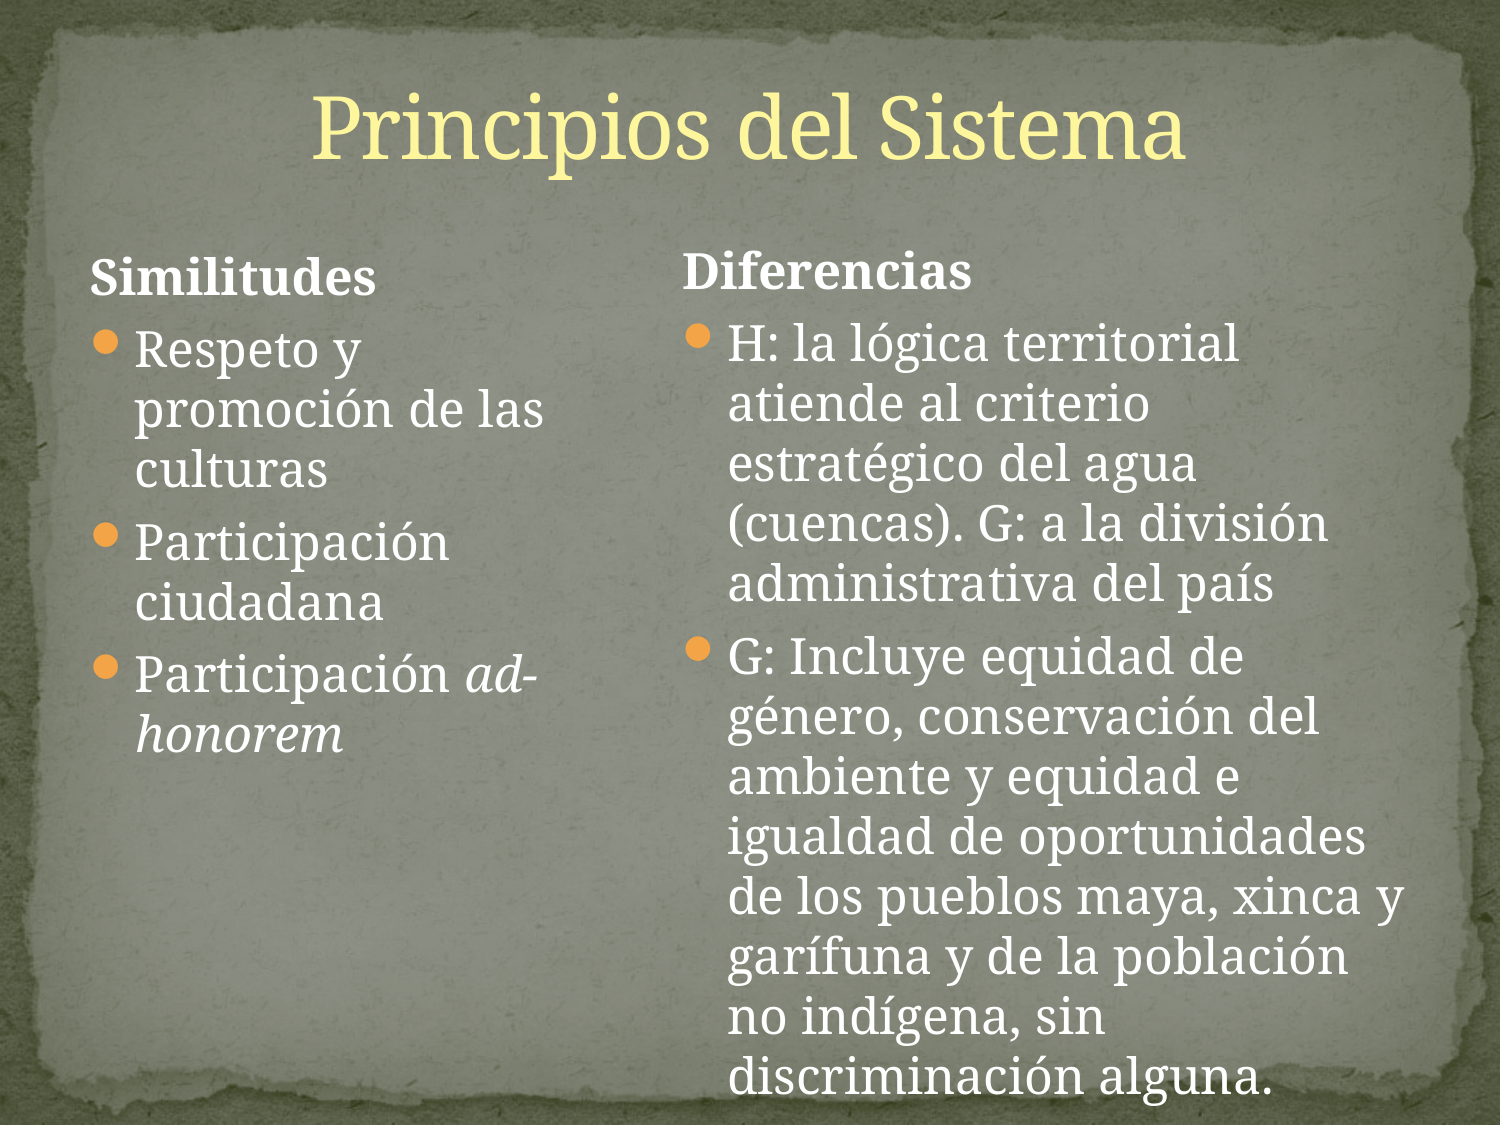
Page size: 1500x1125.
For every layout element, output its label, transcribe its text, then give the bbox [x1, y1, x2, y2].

list Similitudes Respeto y promoción de las culturas Participación ciudadana Participación ad-honorem [75, 237, 621, 988]
list Diferencias H: la lógica territorial atiende al criterio estratégico del agua (cuencas). G: a la división administrativa del país G: Incluye equidad de género, conservación del ambiente y equidad e igualdad de oportunidades de los pueblos maya, xinca y garífuna y de la población no indígena, sin discriminación alguna. [667, 231, 1429, 1036]
title Principios del Sistema [74, 24, 1425, 185]
